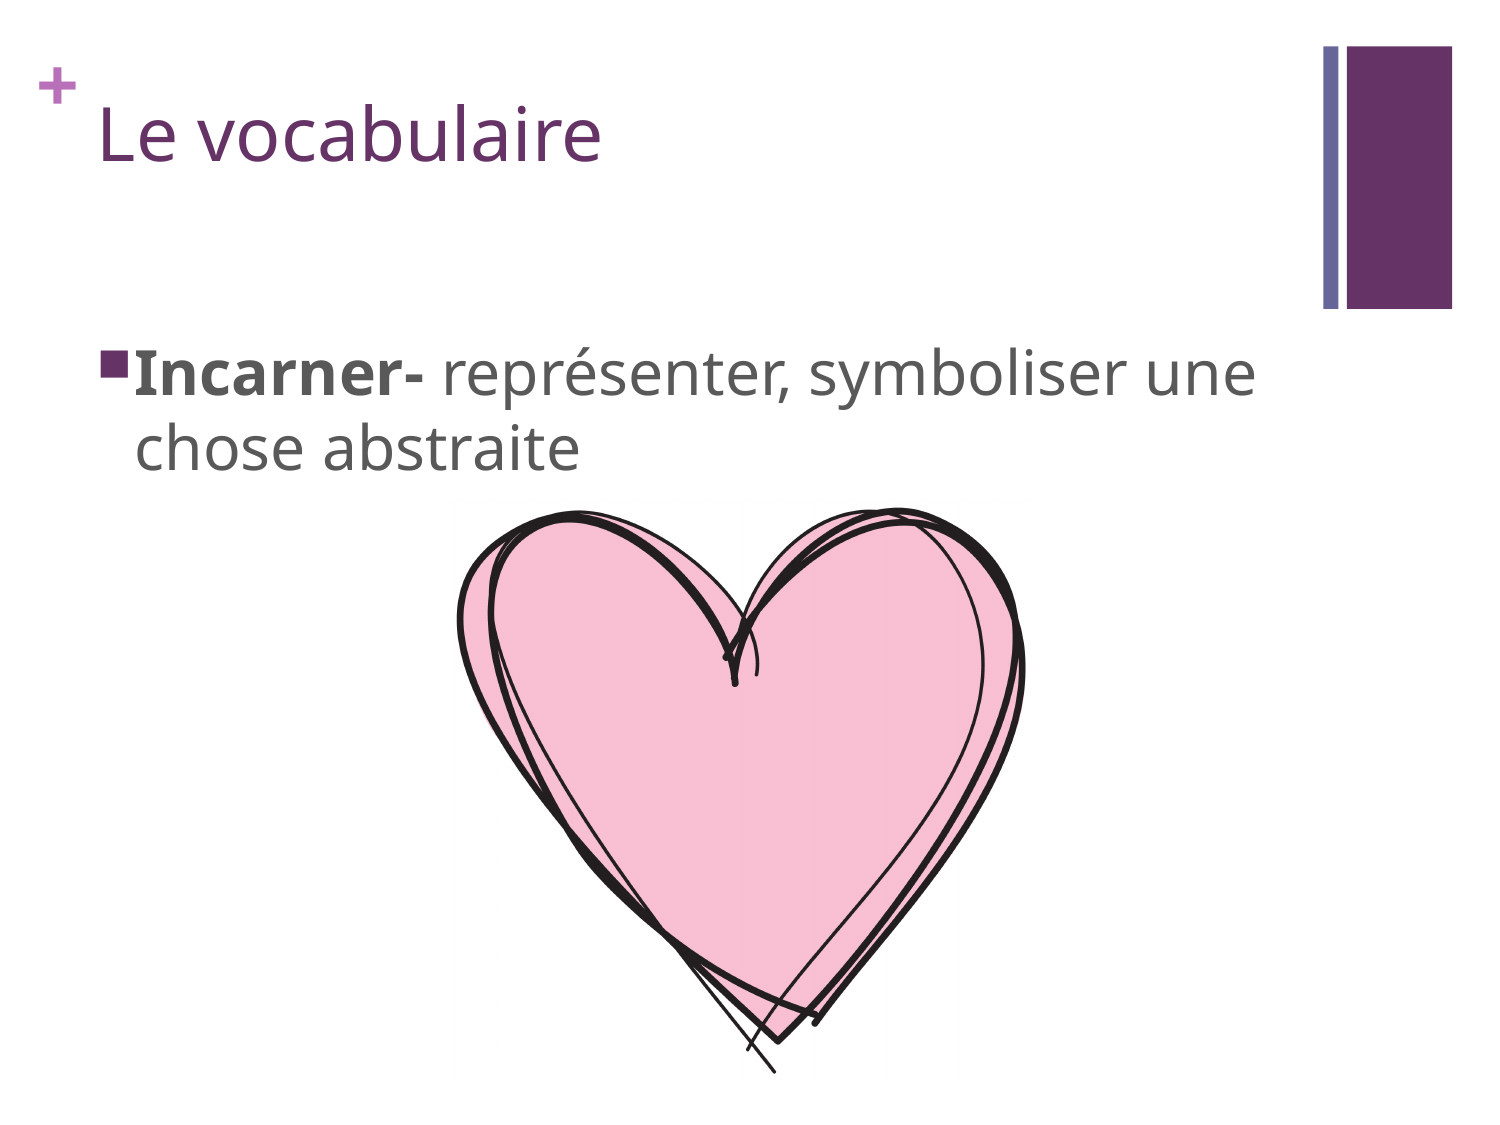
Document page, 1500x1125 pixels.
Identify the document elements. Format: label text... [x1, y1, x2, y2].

picture [449, 499, 1032, 1083]
title Le vocabulaire [81, 79, 1322, 263]
list Incarner- représenter, symboliser une chose abstraite [81, 324, 1322, 1005]
